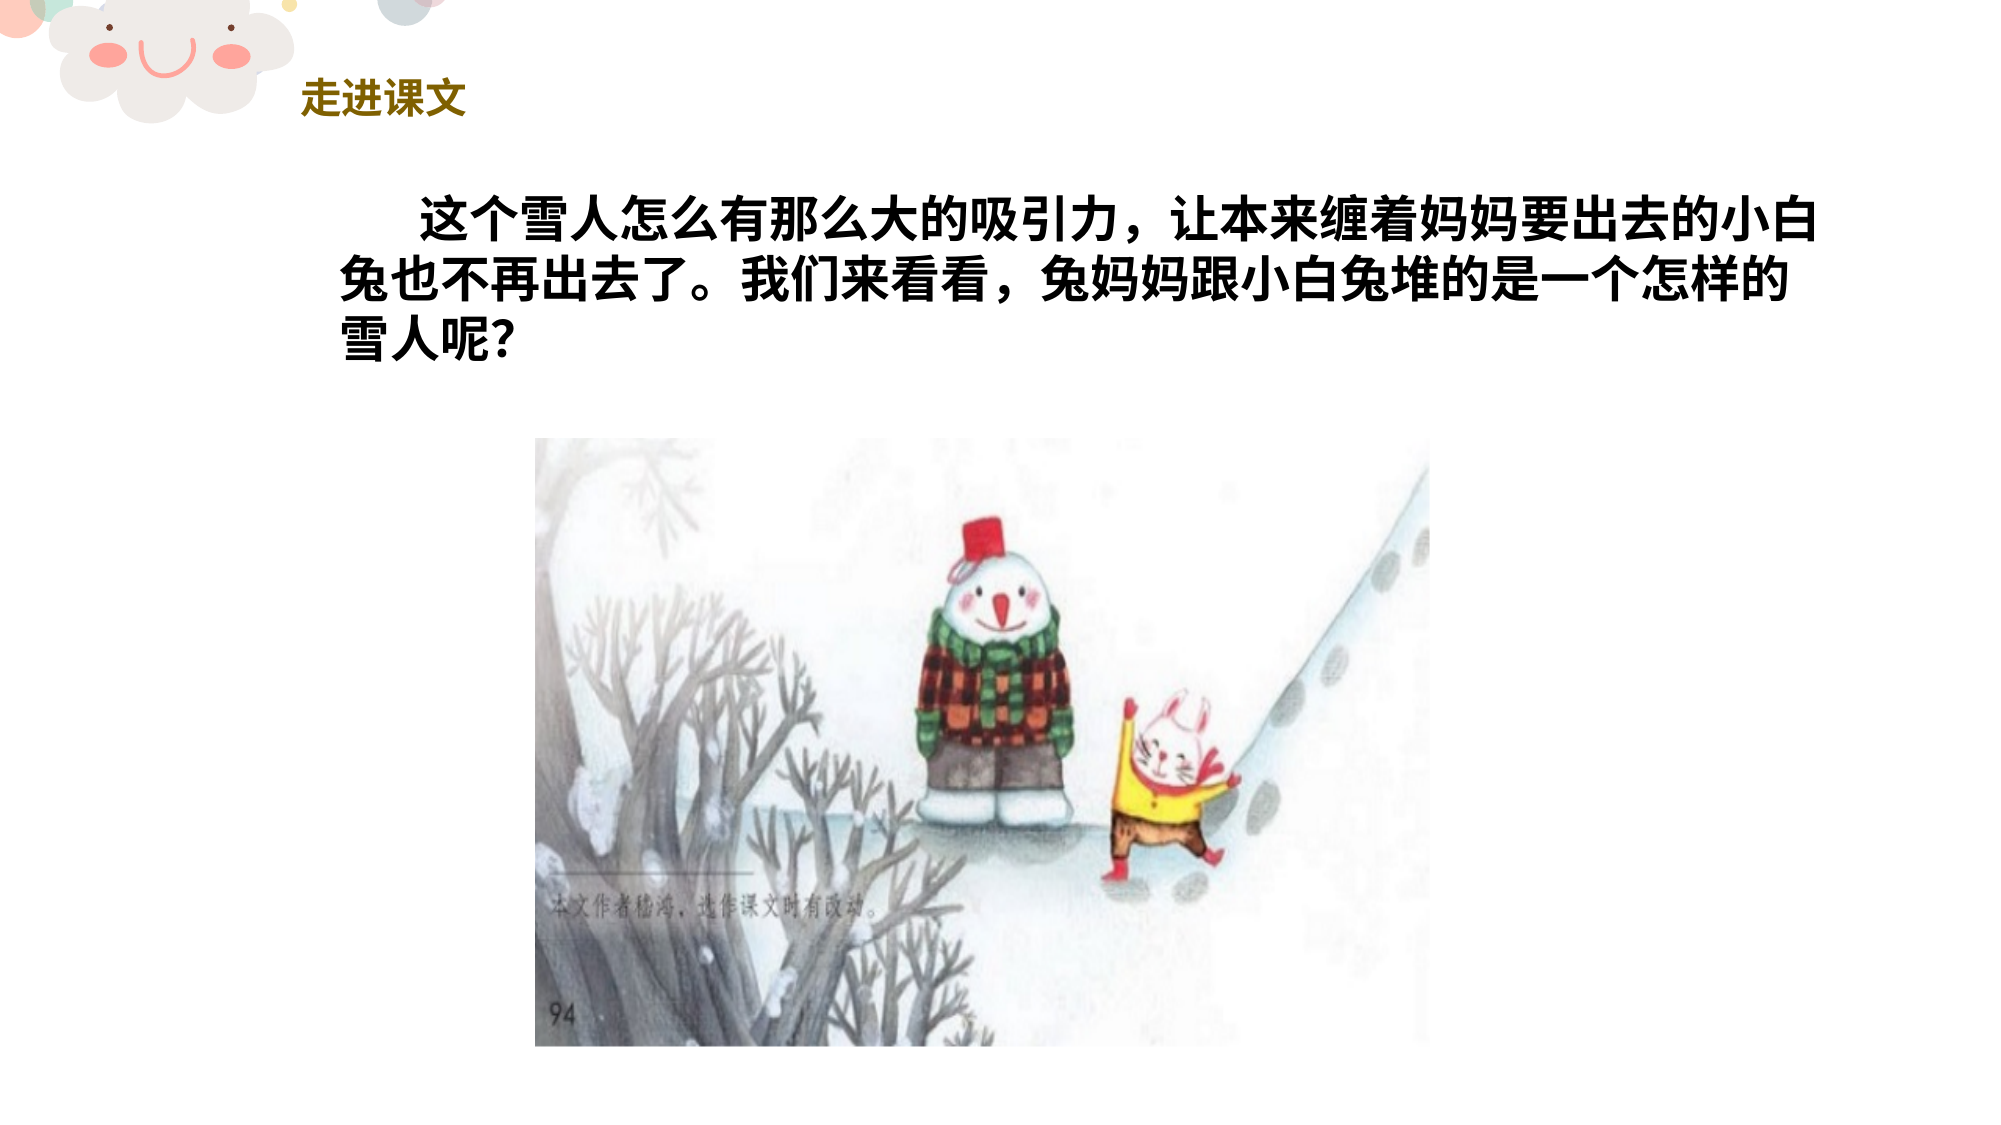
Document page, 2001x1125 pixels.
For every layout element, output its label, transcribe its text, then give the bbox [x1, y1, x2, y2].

text_box 走进课文 [455, 64, 674, 130]
text_box 这个雪人怎么有那么大的吸引力，让本来缠着妈妈要出去的小白兔也不再出去了。我们来看看，兔妈妈跟小白兔堆的是一个怎样的雪人呢？ [325, 179, 1841, 375]
picture [535, 438, 1494, 1080]
picture [0, 0, 455, 131]
